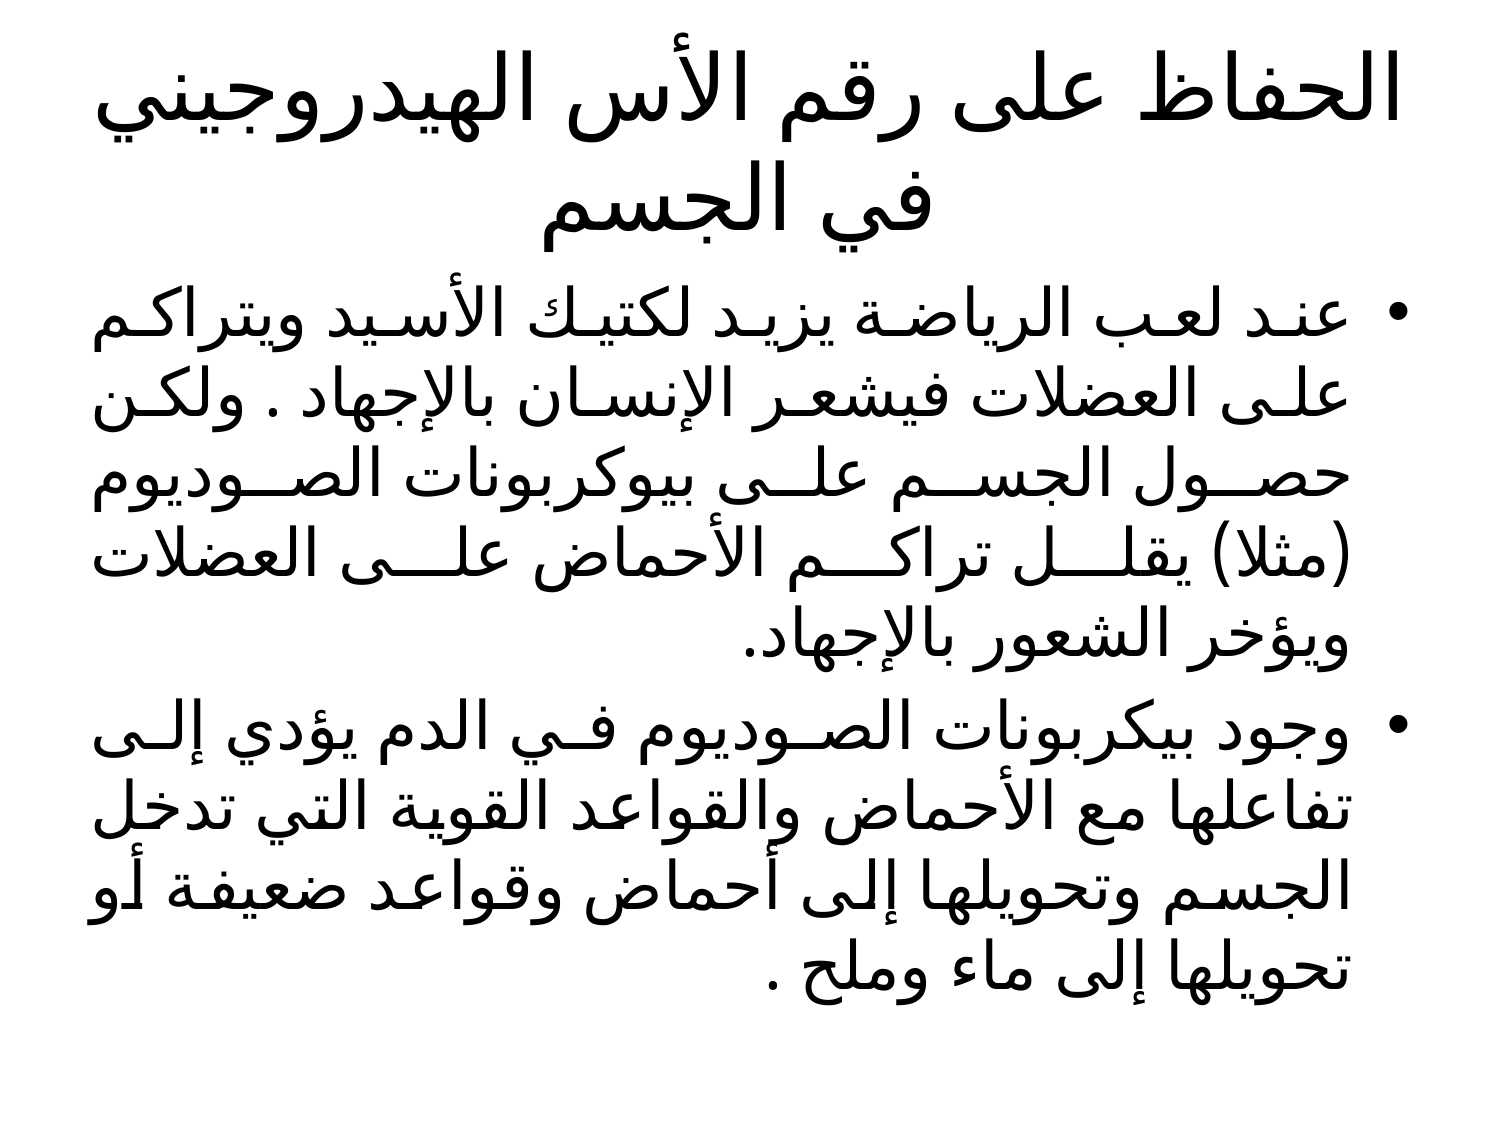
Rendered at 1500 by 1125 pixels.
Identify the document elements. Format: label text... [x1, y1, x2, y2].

list عند لعب الرياضة يزيد لكتيك الأسيد ويتراكم على العضلات فيشعر الإنسان بالإجهاد . ولكن حصول الجسم على بيوكربونات الصوديوم (مثلا) يقلل تراكم الأحماض على العضلات ويؤخر الشعور بالإجهاد. وجود بيكربونات الصوديوم في الدم يؤدي إلى تفاعلها مع الأحماض والقواعد القوية التي تدخل الجسم وتحويلها إلى أحماض وقواعد ضعيفة أو تحويلها إلى ماء وملح . [75, 262, 1425, 1005]
title الحفاظ على رقم الأس الهيدروجيني في الجسم [75, 45, 1425, 233]
